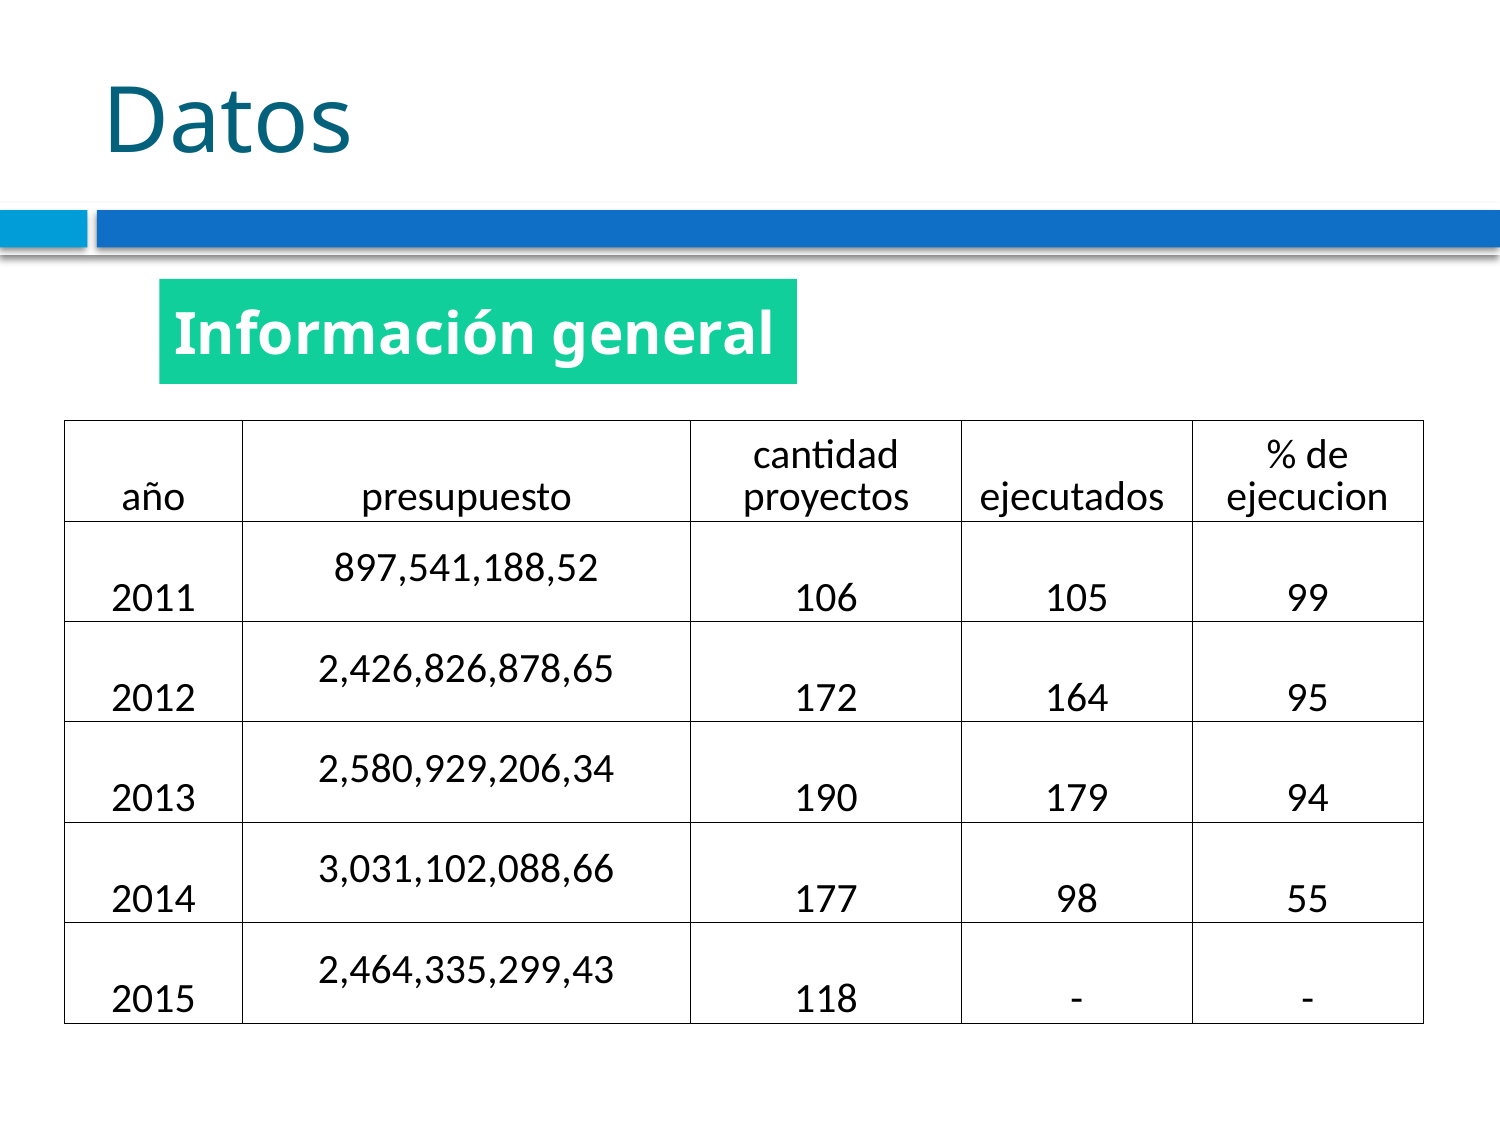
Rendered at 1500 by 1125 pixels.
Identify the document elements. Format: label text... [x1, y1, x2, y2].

table_cell 164 [962, 622, 1192, 721]
table_cell 2014 [65, 823, 242, 922]
table_header cantidad proyectos [691, 421, 961, 521]
table_cell 55 [1193, 823, 1423, 922]
table_cell - [962, 923, 1192, 1023]
table_cell 98 [962, 823, 1192, 922]
table_cell 2,426,826,878,65 [243, 622, 690, 721]
table_header % de ejecucion [1193, 421, 1423, 521]
table_cell 2015 [65, 923, 242, 1023]
table_cell 172 [691, 622, 961, 721]
table_cell 99 [1193, 522, 1423, 621]
table_cell 897,541,188,52 [243, 522, 690, 621]
table_cell 179 [962, 722, 1192, 822]
table_header año [65, 421, 242, 521]
table_cell 2,464,335,299,43 [243, 923, 690, 1023]
table_cell 105 [962, 522, 1192, 621]
table_cell 2011 [65, 522, 242, 621]
table_cell 190 [691, 722, 961, 822]
table_header ejecutados [962, 421, 1192, 521]
table_cell 95 [1193, 622, 1423, 721]
table_cell 94 [1193, 722, 1423, 822]
table_cell 106 [691, 522, 961, 621]
table_cell 3,031,102,088,66 [243, 823, 690, 922]
title Datos [87, 44, 1425, 188]
table_header presupuesto [243, 421, 690, 521]
table_cell - [1193, 923, 1423, 1023]
table_cell 177 [691, 823, 961, 922]
table_cell 2013 [65, 722, 242, 822]
table_cell 2,580,929,206,34 [243, 722, 690, 822]
table_cell 2012 [65, 622, 242, 721]
list Información general [159, 278, 797, 384]
table_cell 118 [691, 923, 961, 1023]
